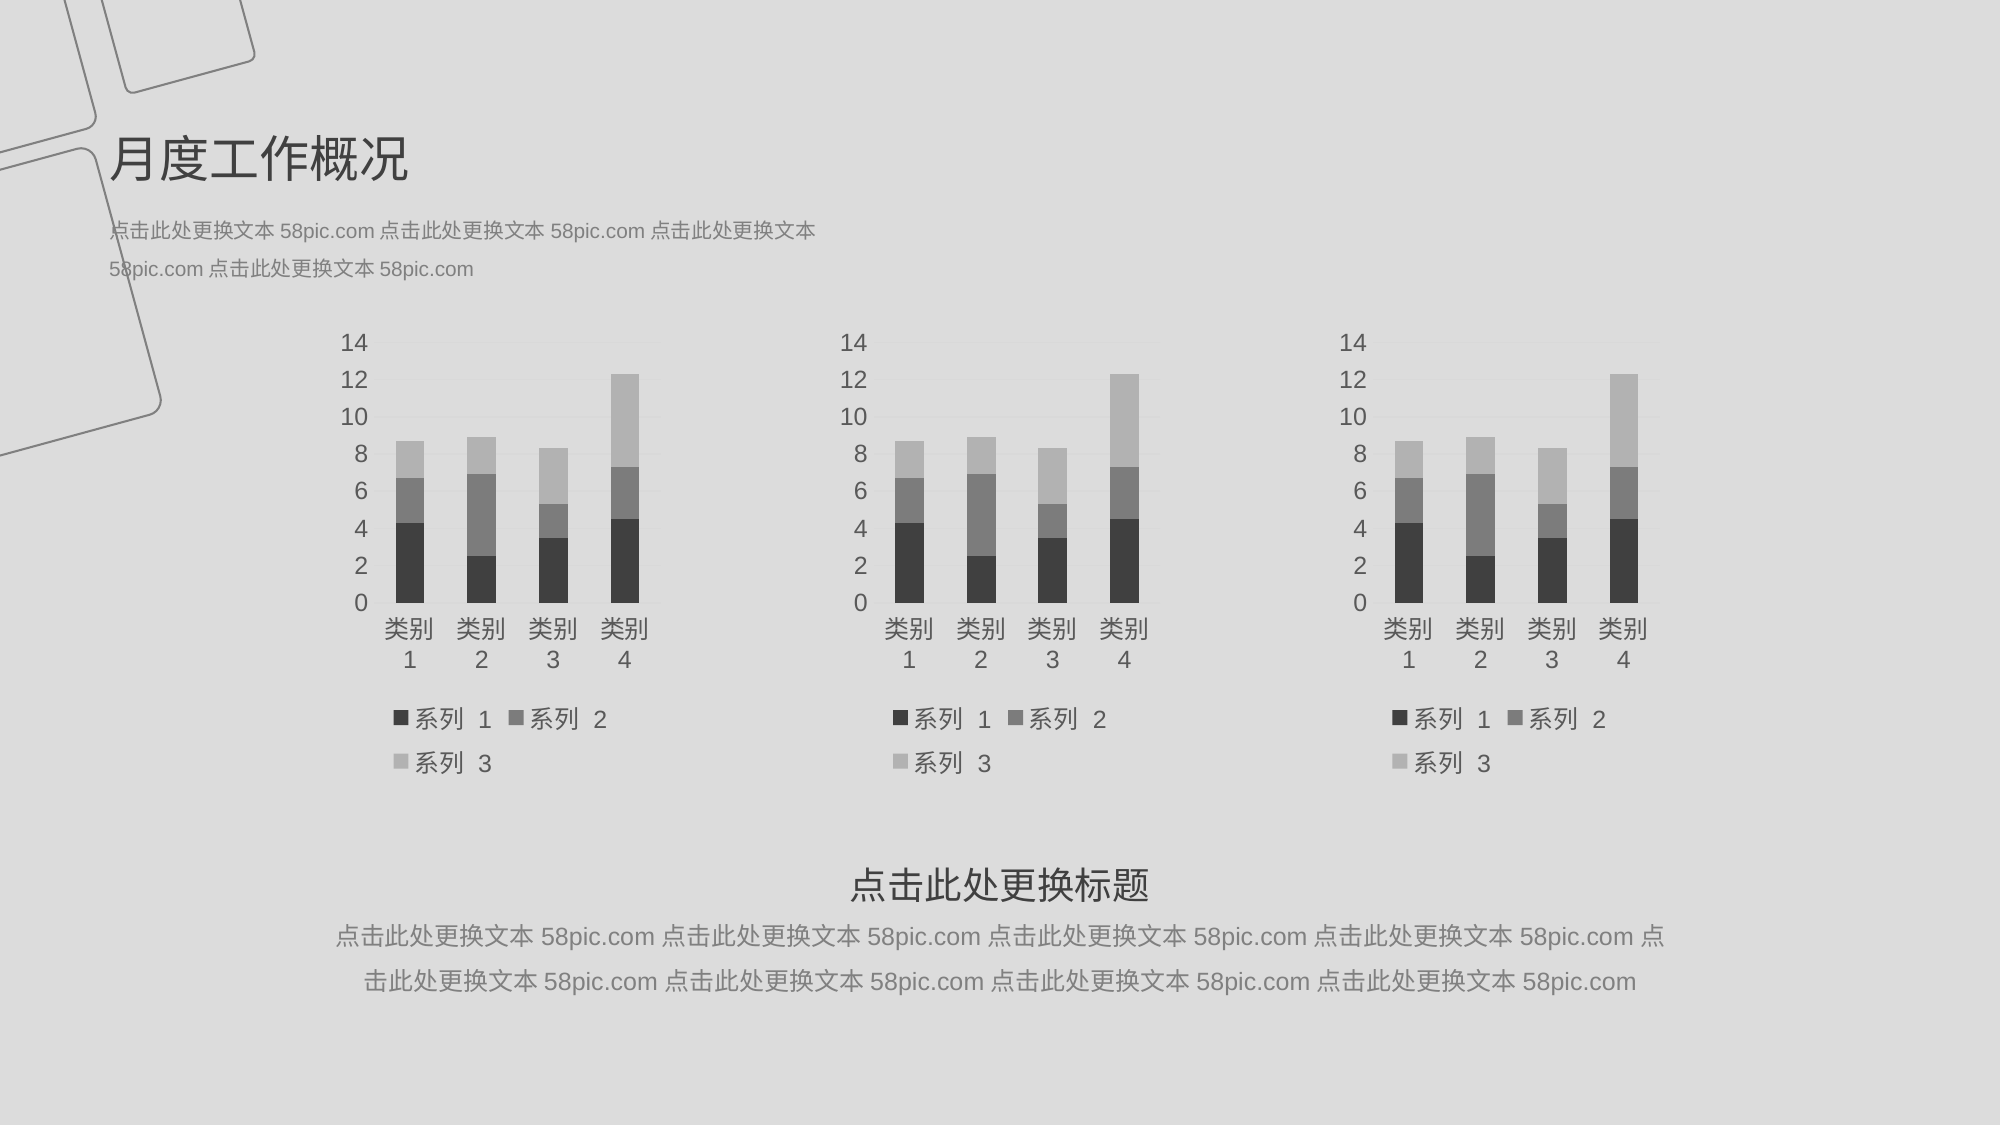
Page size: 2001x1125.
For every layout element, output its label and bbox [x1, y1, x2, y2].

text_box [333, 319, 1667, 786]
text_box [0, 0, 895, 449]
text_box [309, 834, 1691, 1005]
